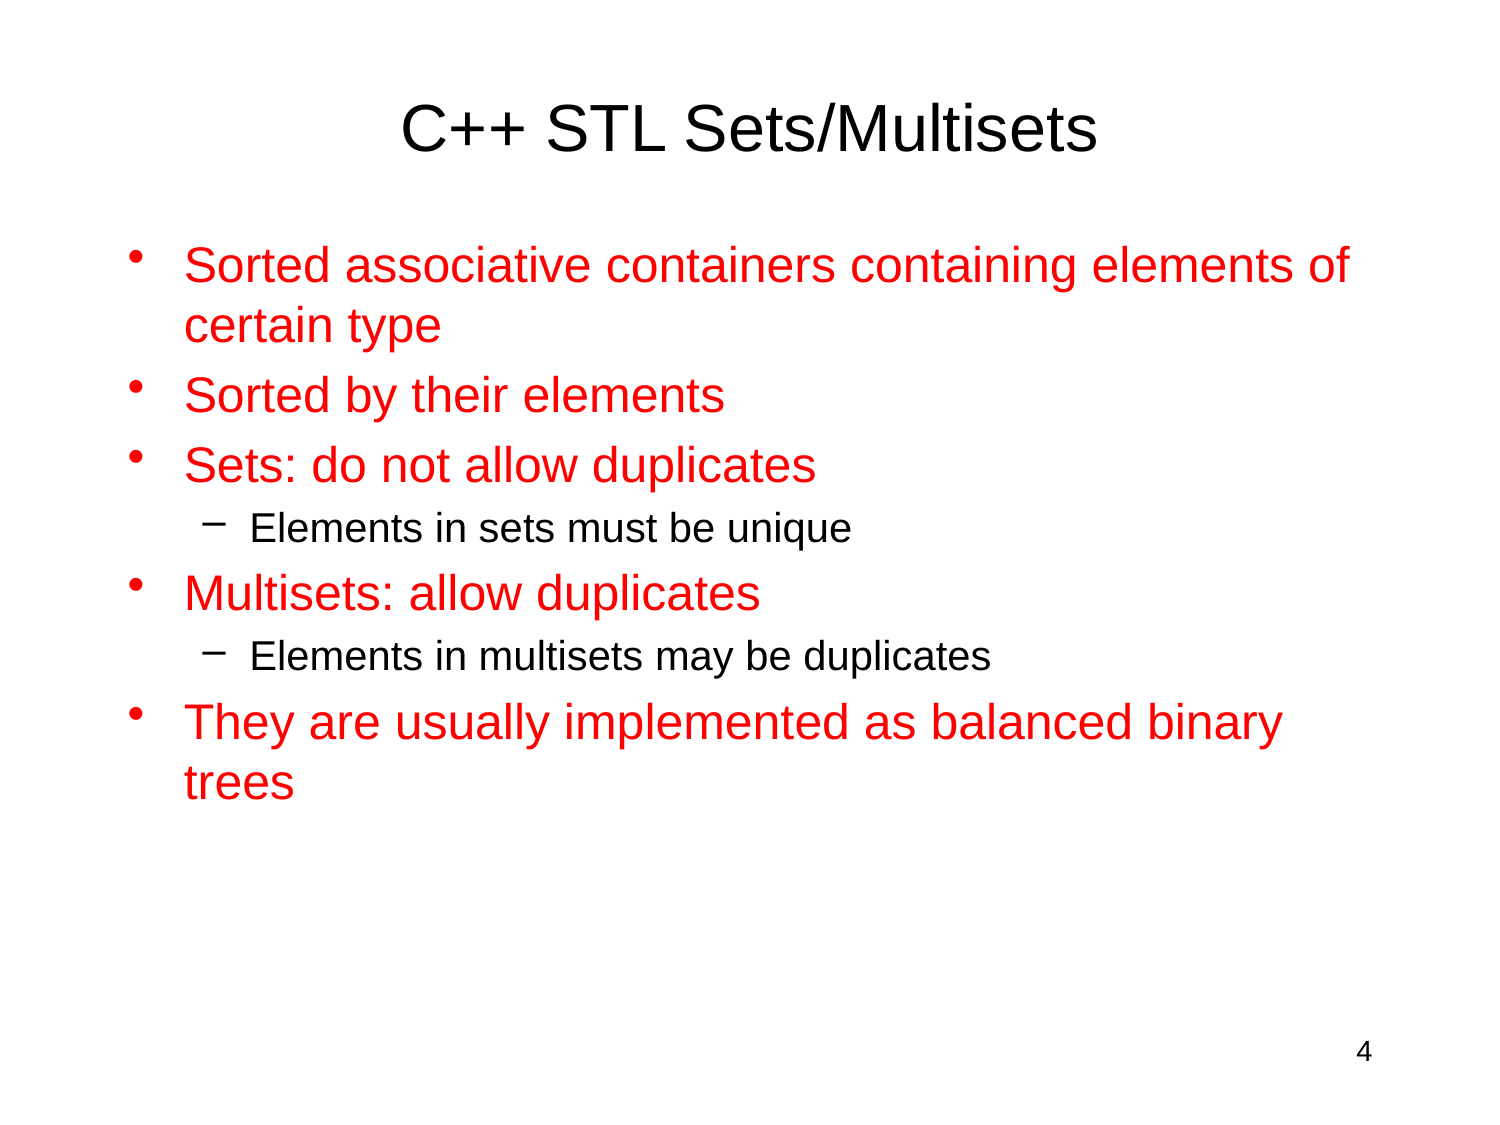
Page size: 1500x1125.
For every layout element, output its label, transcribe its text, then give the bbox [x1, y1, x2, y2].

list Sorted associative containers containing elements of certain type Sorted by their elements Sets: do not allow duplicates Elements in sets must be unique Multisets: allow duplicates Elements in multisets may be duplicates They are usually implemented as balanced binary trees [112, 224, 1388, 1001]
slide_number 4 [1074, 1024, 1388, 1101]
title C++ STL Sets/Multisets [112, 62, 1388, 188]
